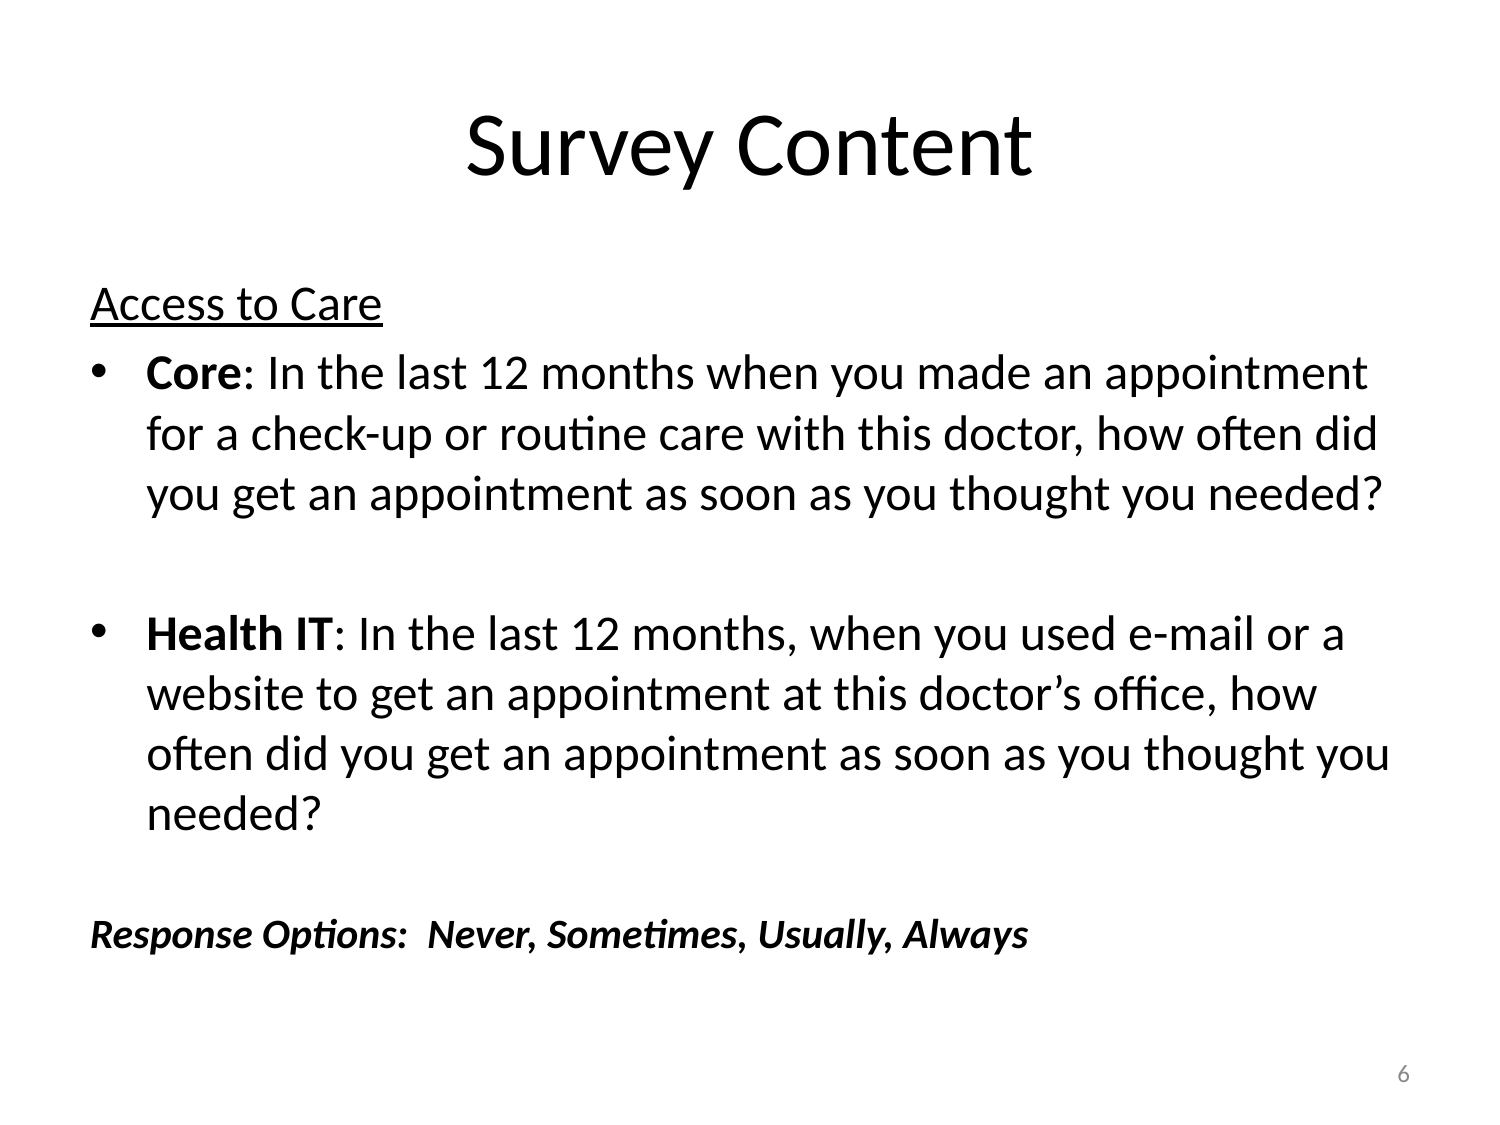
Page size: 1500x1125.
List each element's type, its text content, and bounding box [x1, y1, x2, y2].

slide_number 6 [1074, 1042, 1425, 1103]
list Access to Care Core: In the last 12 months when you made an appointment for a check-up or routine care with this doctor, how often did you get an appointment as soon as you thought you needed? Health IT: In the last 12 months, when you used e-mail or a website to get an appointment at this doctor’s office, how often did you get an appointment as soon as you thought you needed? Response Options: Never, Sometimes, Usually, Always [75, 262, 1425, 1005]
title Survey Content [75, 45, 1425, 233]
